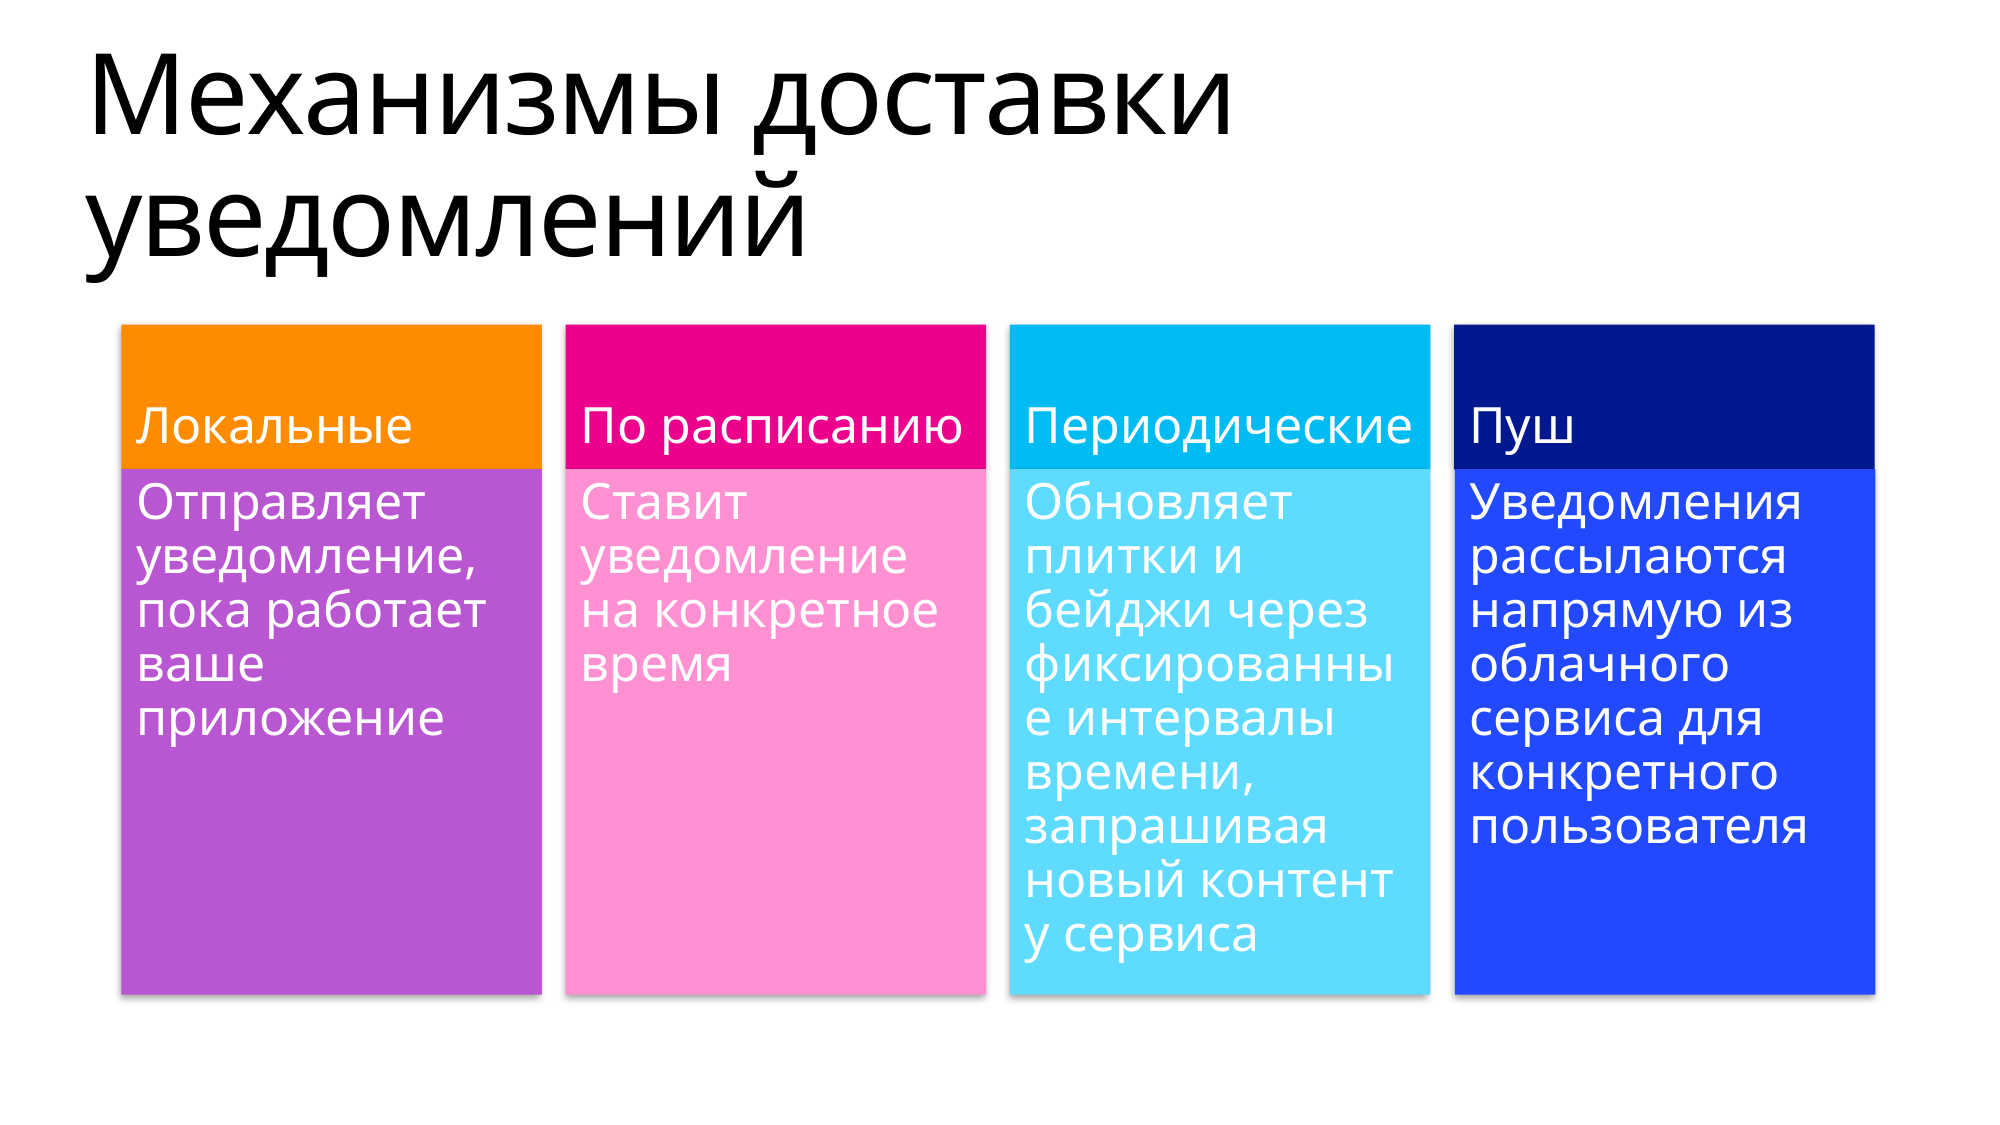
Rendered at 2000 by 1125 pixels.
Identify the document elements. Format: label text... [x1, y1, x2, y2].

text_box Ставит уведомление на конкретное время [565, 468, 987, 995]
text_box Уведомления рассылаются напрямую из облачного сервиса для конкретного пользователя [1454, 468, 1876, 995]
text_box Отправляет уведомление, пока работает ваше приложение [121, 468, 543, 995]
text_box Пуш [1453, 324, 1875, 468]
text_box Обновляет плитки и бейджи через фиксированные интервалы времени, запрашивая новый контент у сервиса [1009, 468, 1431, 995]
text_box Локальные [121, 324, 543, 468]
text_box По расписанию [565, 324, 987, 468]
title Механизмы доставки уведомлений [85, 37, 1914, 161]
text_box Периодические [1009, 324, 1431, 468]
